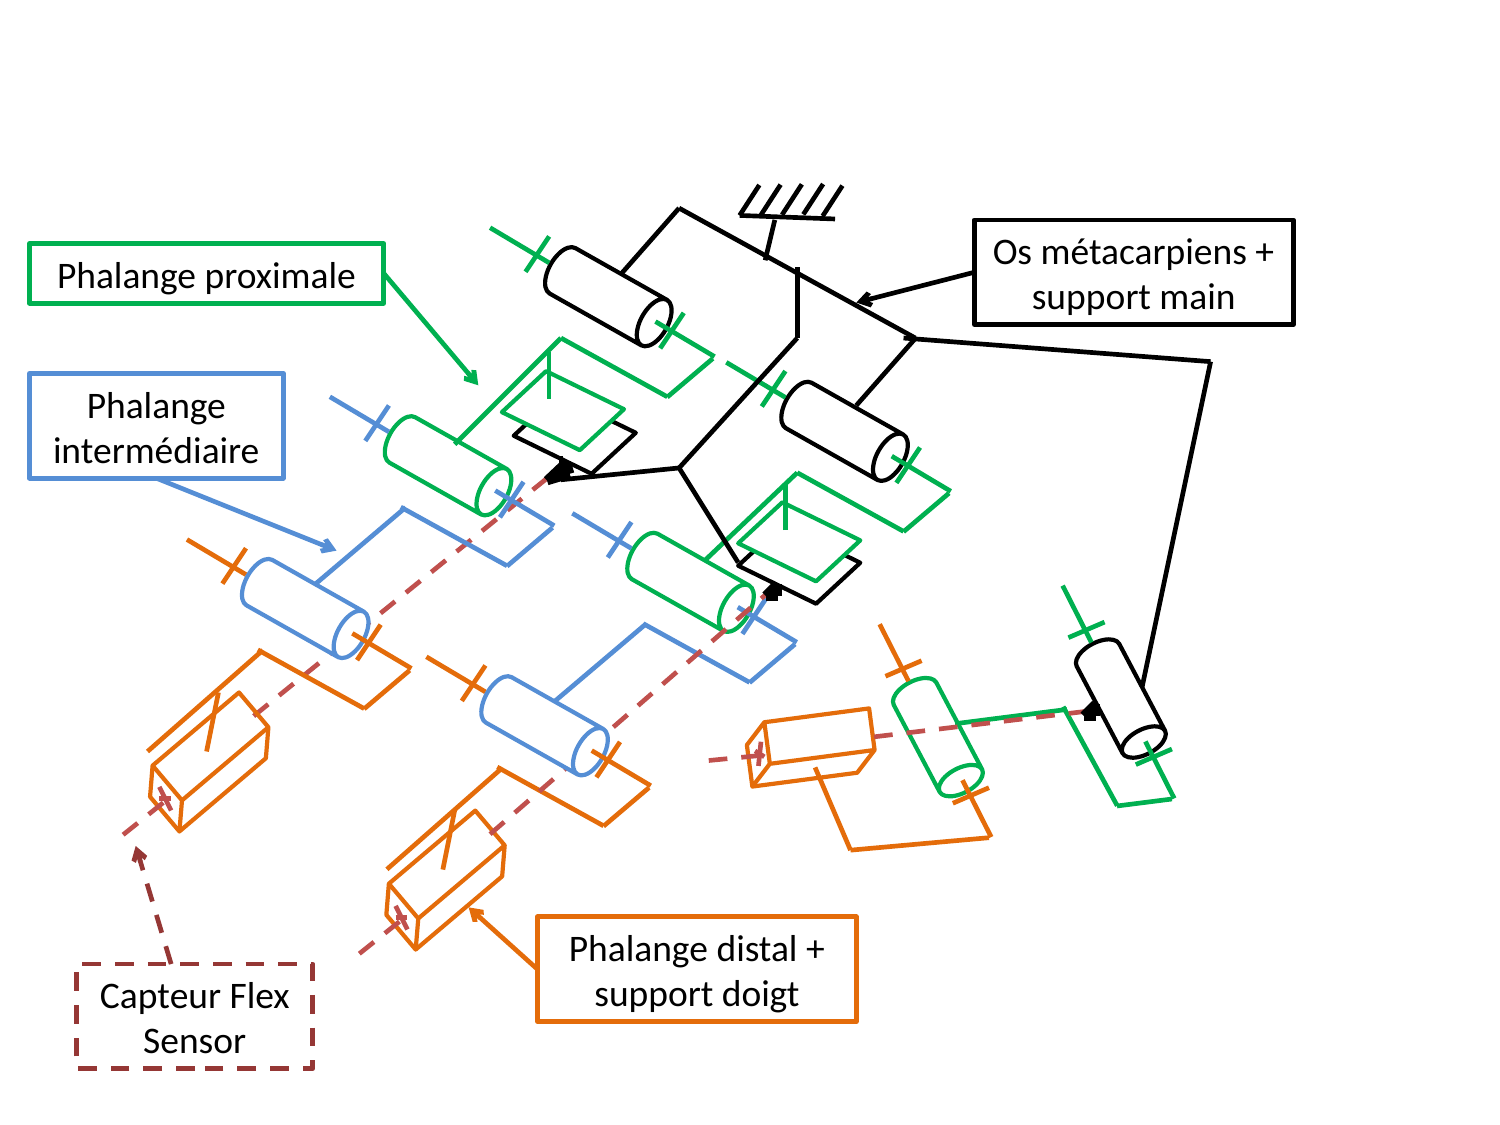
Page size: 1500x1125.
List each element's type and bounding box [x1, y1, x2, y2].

text_box [29, 181, 1294, 1071]
